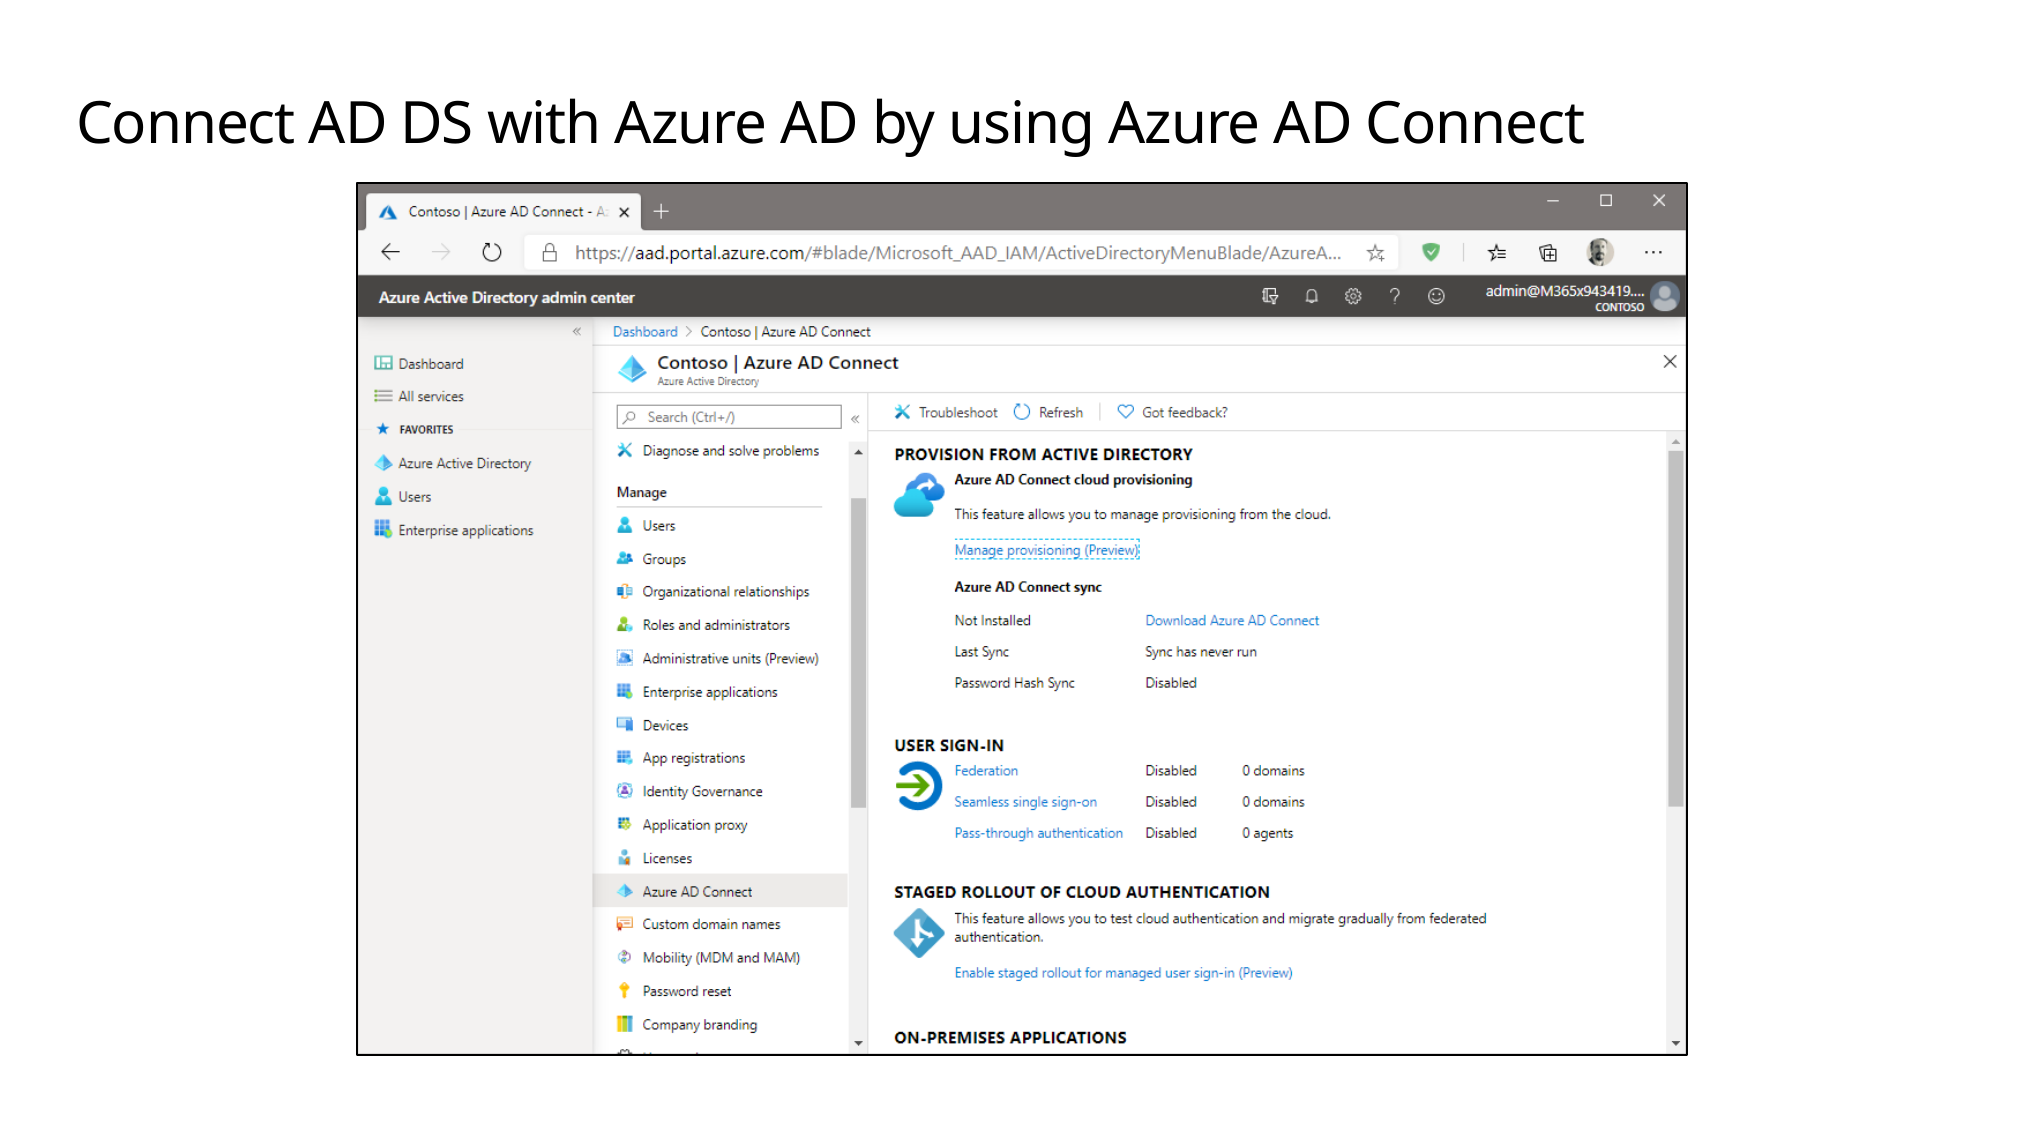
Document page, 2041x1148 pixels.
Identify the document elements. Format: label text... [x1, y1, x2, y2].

picture [357, 183, 1687, 1055]
title Connect AD DS with Azure AD by using Azure AD Connect [76, 93, 1968, 161]
